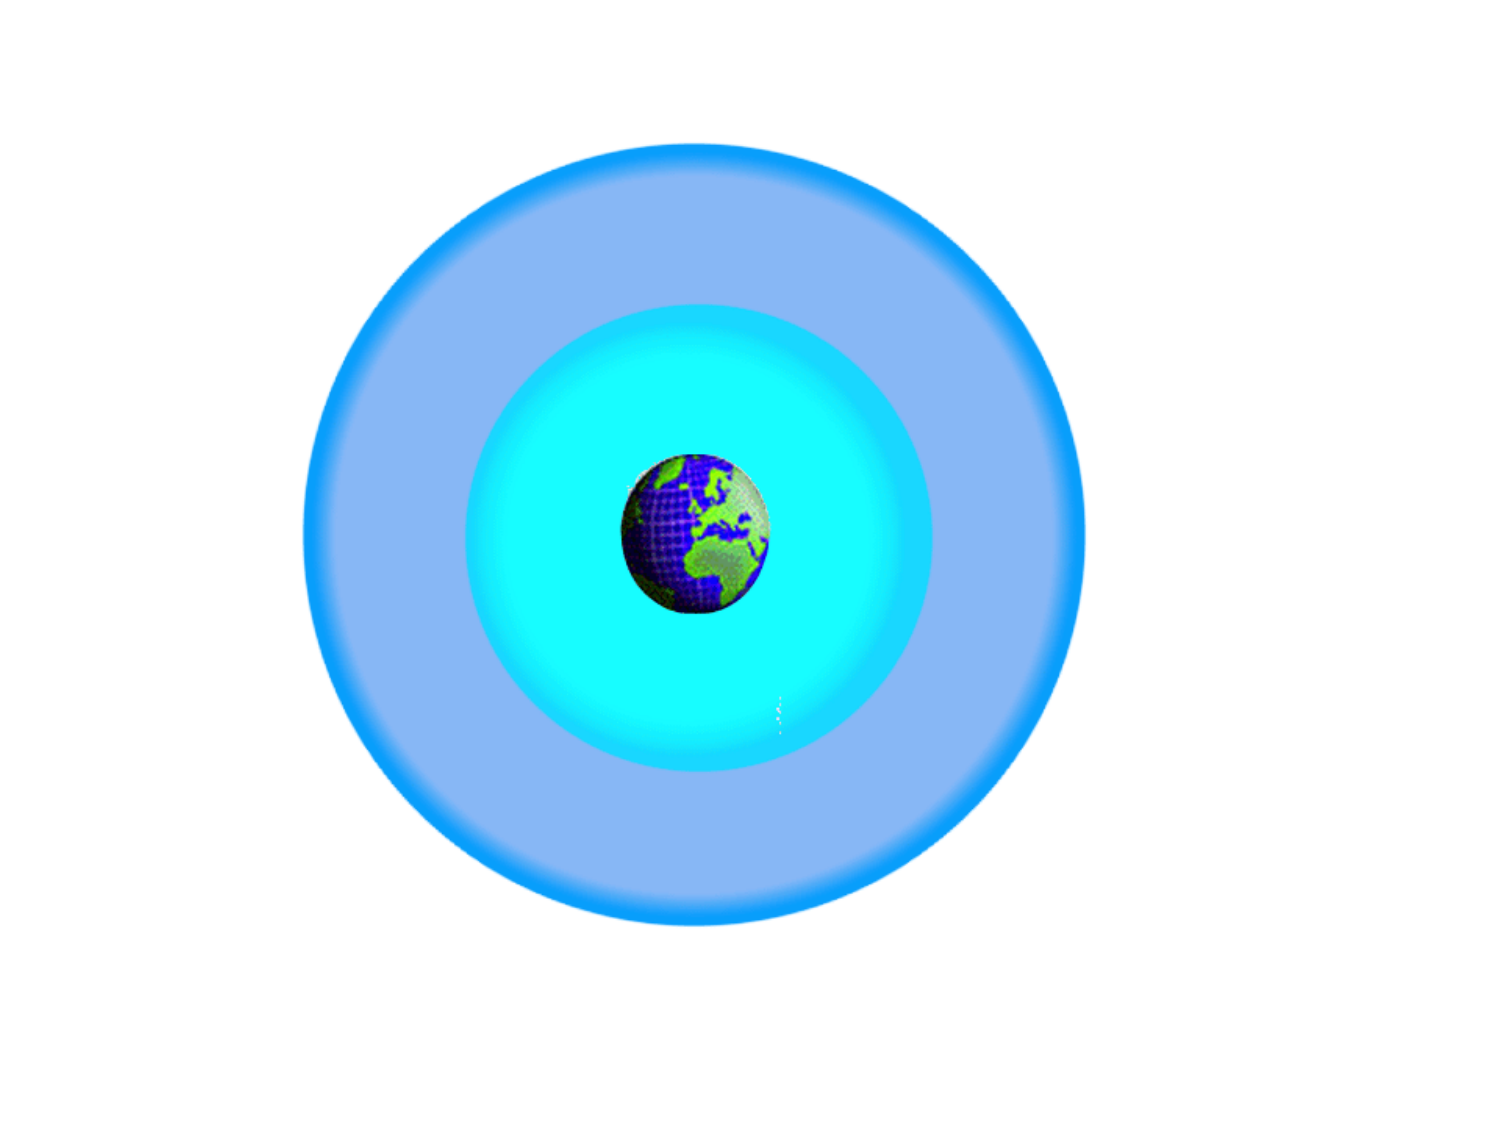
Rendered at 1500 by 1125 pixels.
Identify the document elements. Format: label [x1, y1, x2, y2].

picture [131, 84, 1369, 1041]
